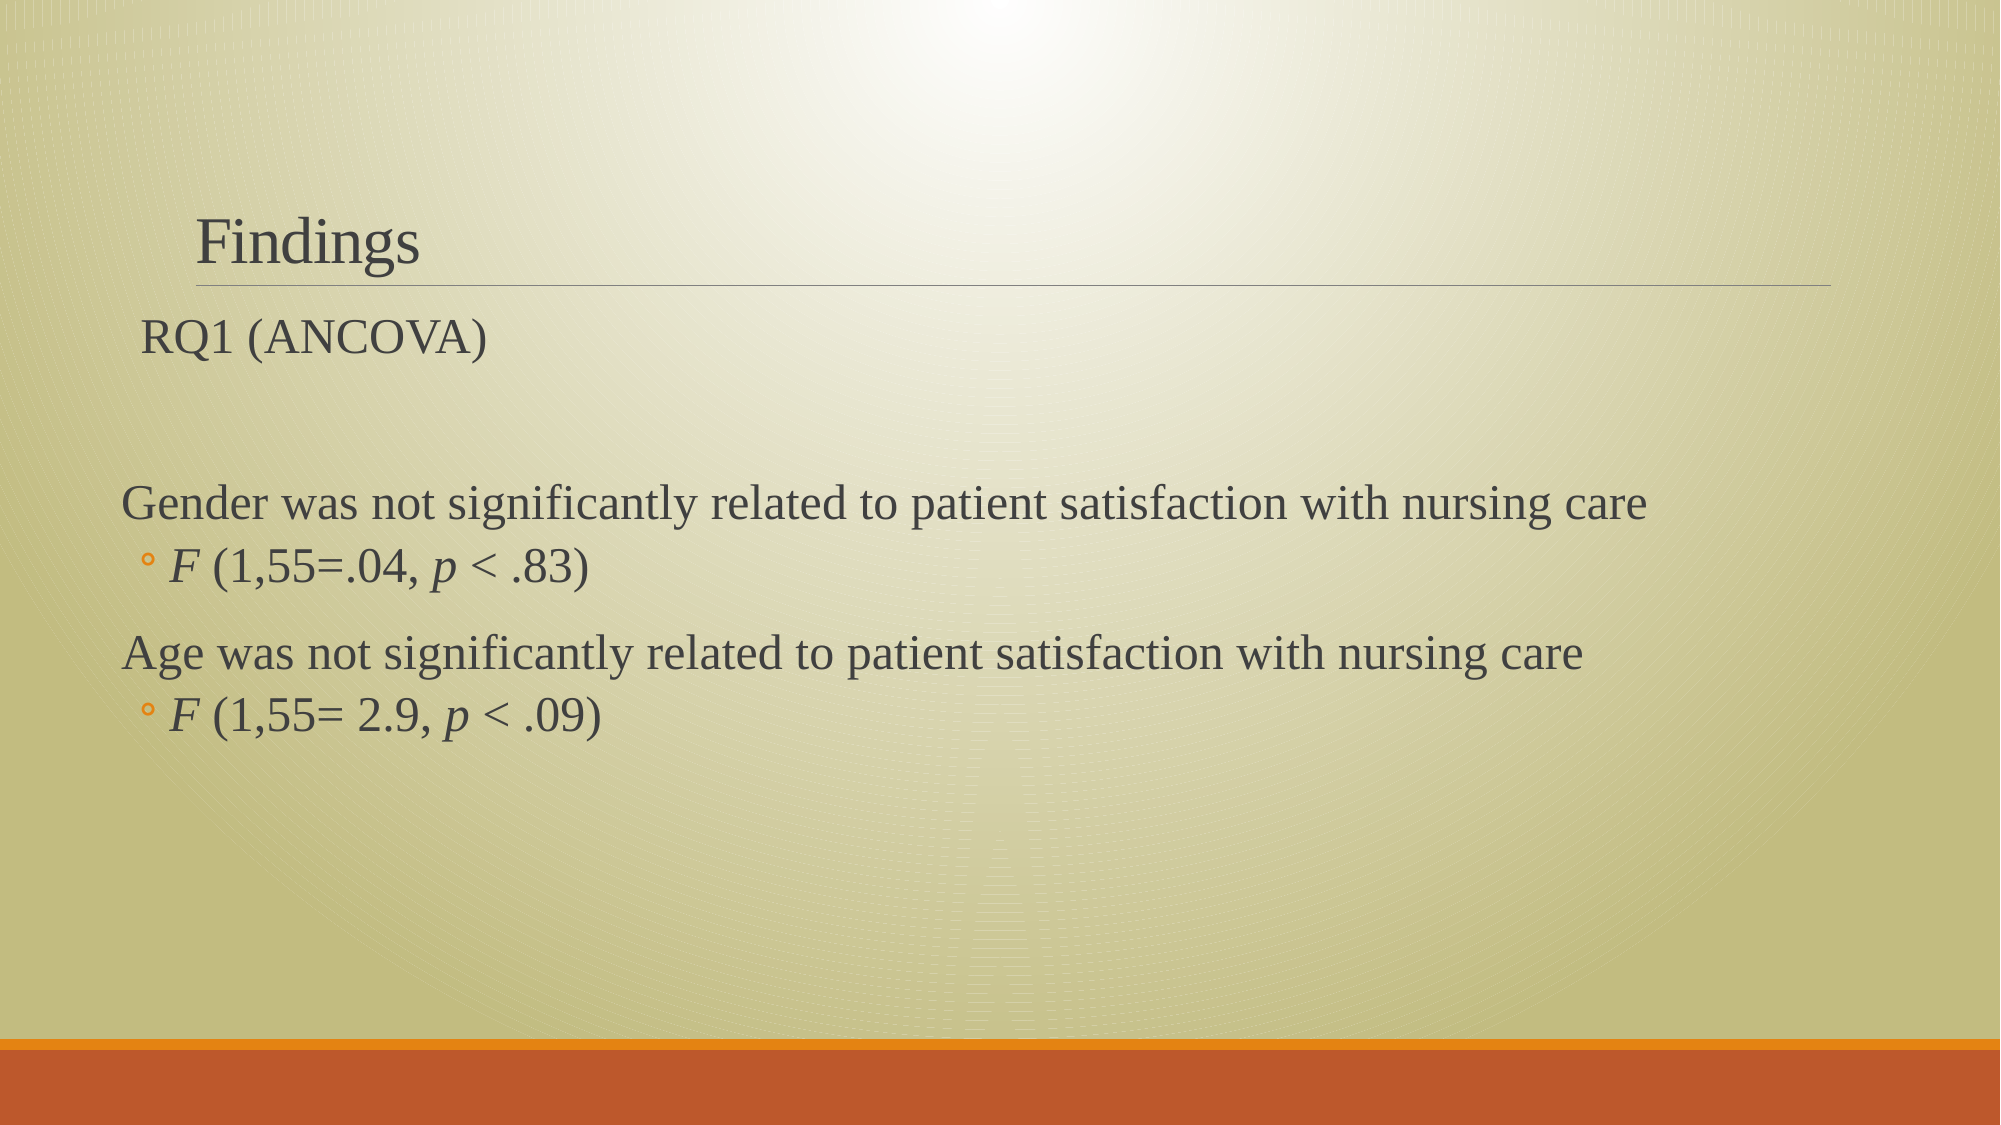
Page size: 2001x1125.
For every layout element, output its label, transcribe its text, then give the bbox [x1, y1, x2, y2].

title Findings [180, 47, 1830, 285]
list RQ1 (ANCOVA) Gender was not significantly related to patient satisfaction with nursing care F (1,55=.04, p < .83) Age was not significantly related to patient satisfaction with nursing care F (1,55= 2.9, p < .09) [106, 302, 1830, 1052]
